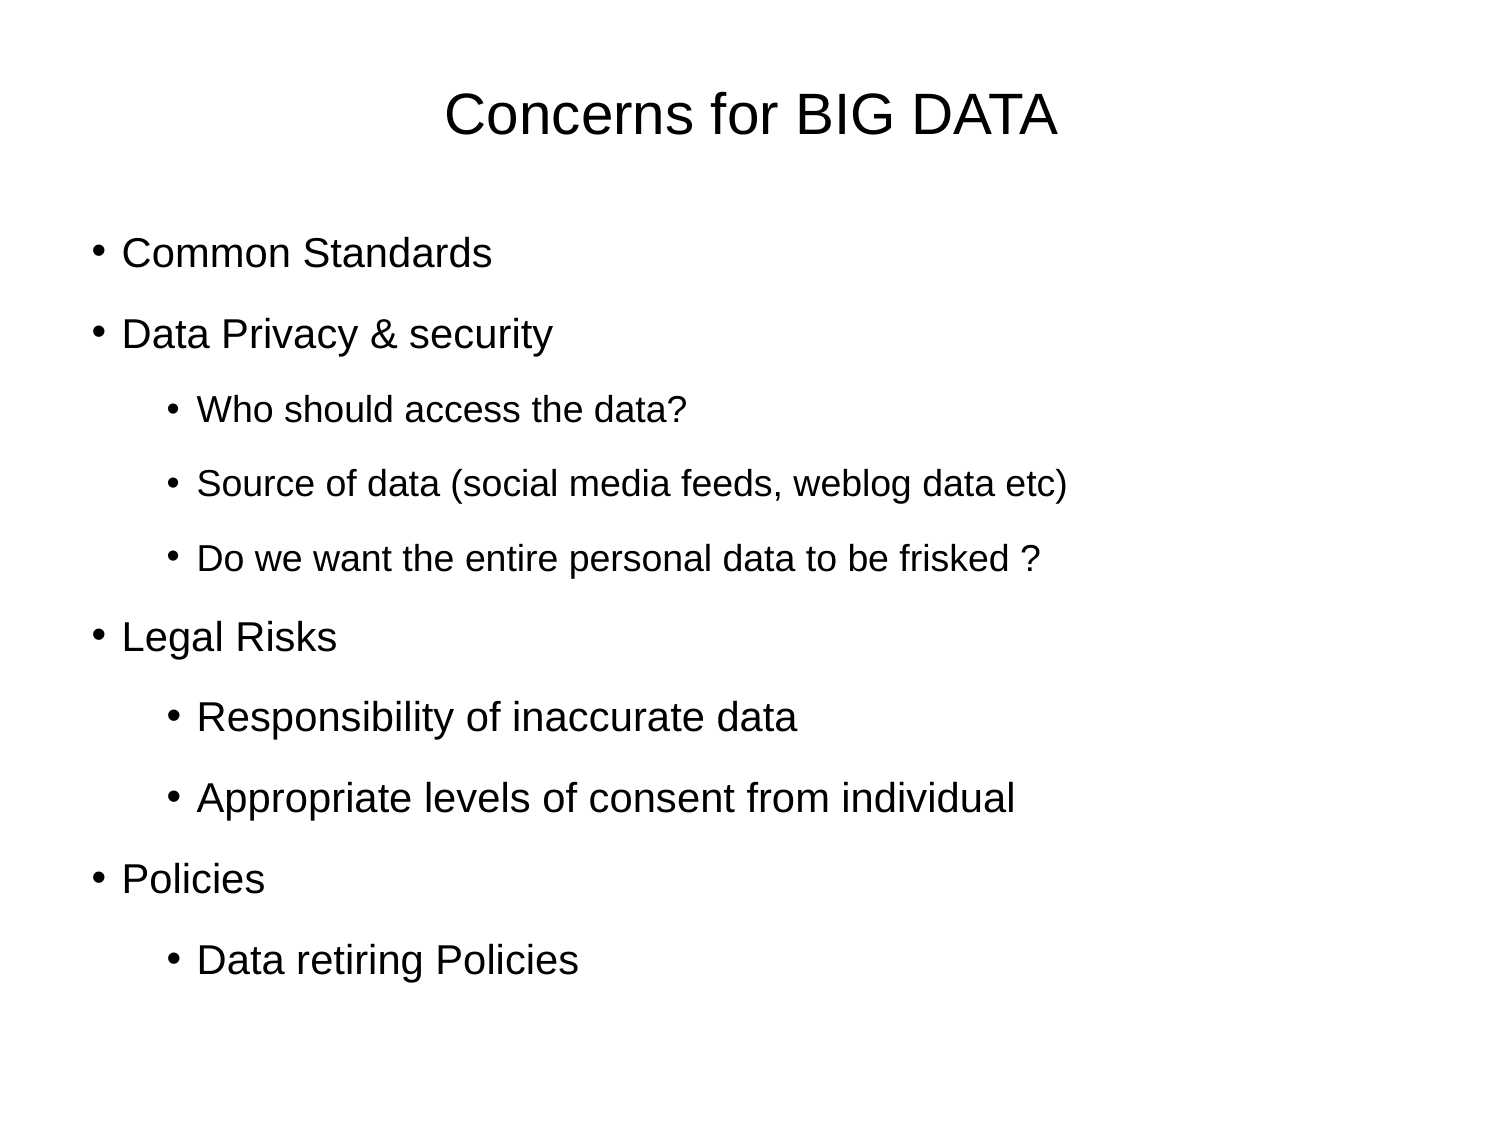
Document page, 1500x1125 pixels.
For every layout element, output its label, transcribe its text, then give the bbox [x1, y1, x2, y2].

title Concerns for BIG DATA [76, 66, 1427, 157]
text_box Common Standards Data Privacy & security Who should access the data? Source of data (social media feeds, weblog data etc) Do we want the entire personal data to be frisked ? Legal Risks Responsibility of inaccurate data Appropriate levels of consent from individual Policies Data retiring Policies [76, 208, 1427, 917]
list [75, 262, 1425, 1005]
